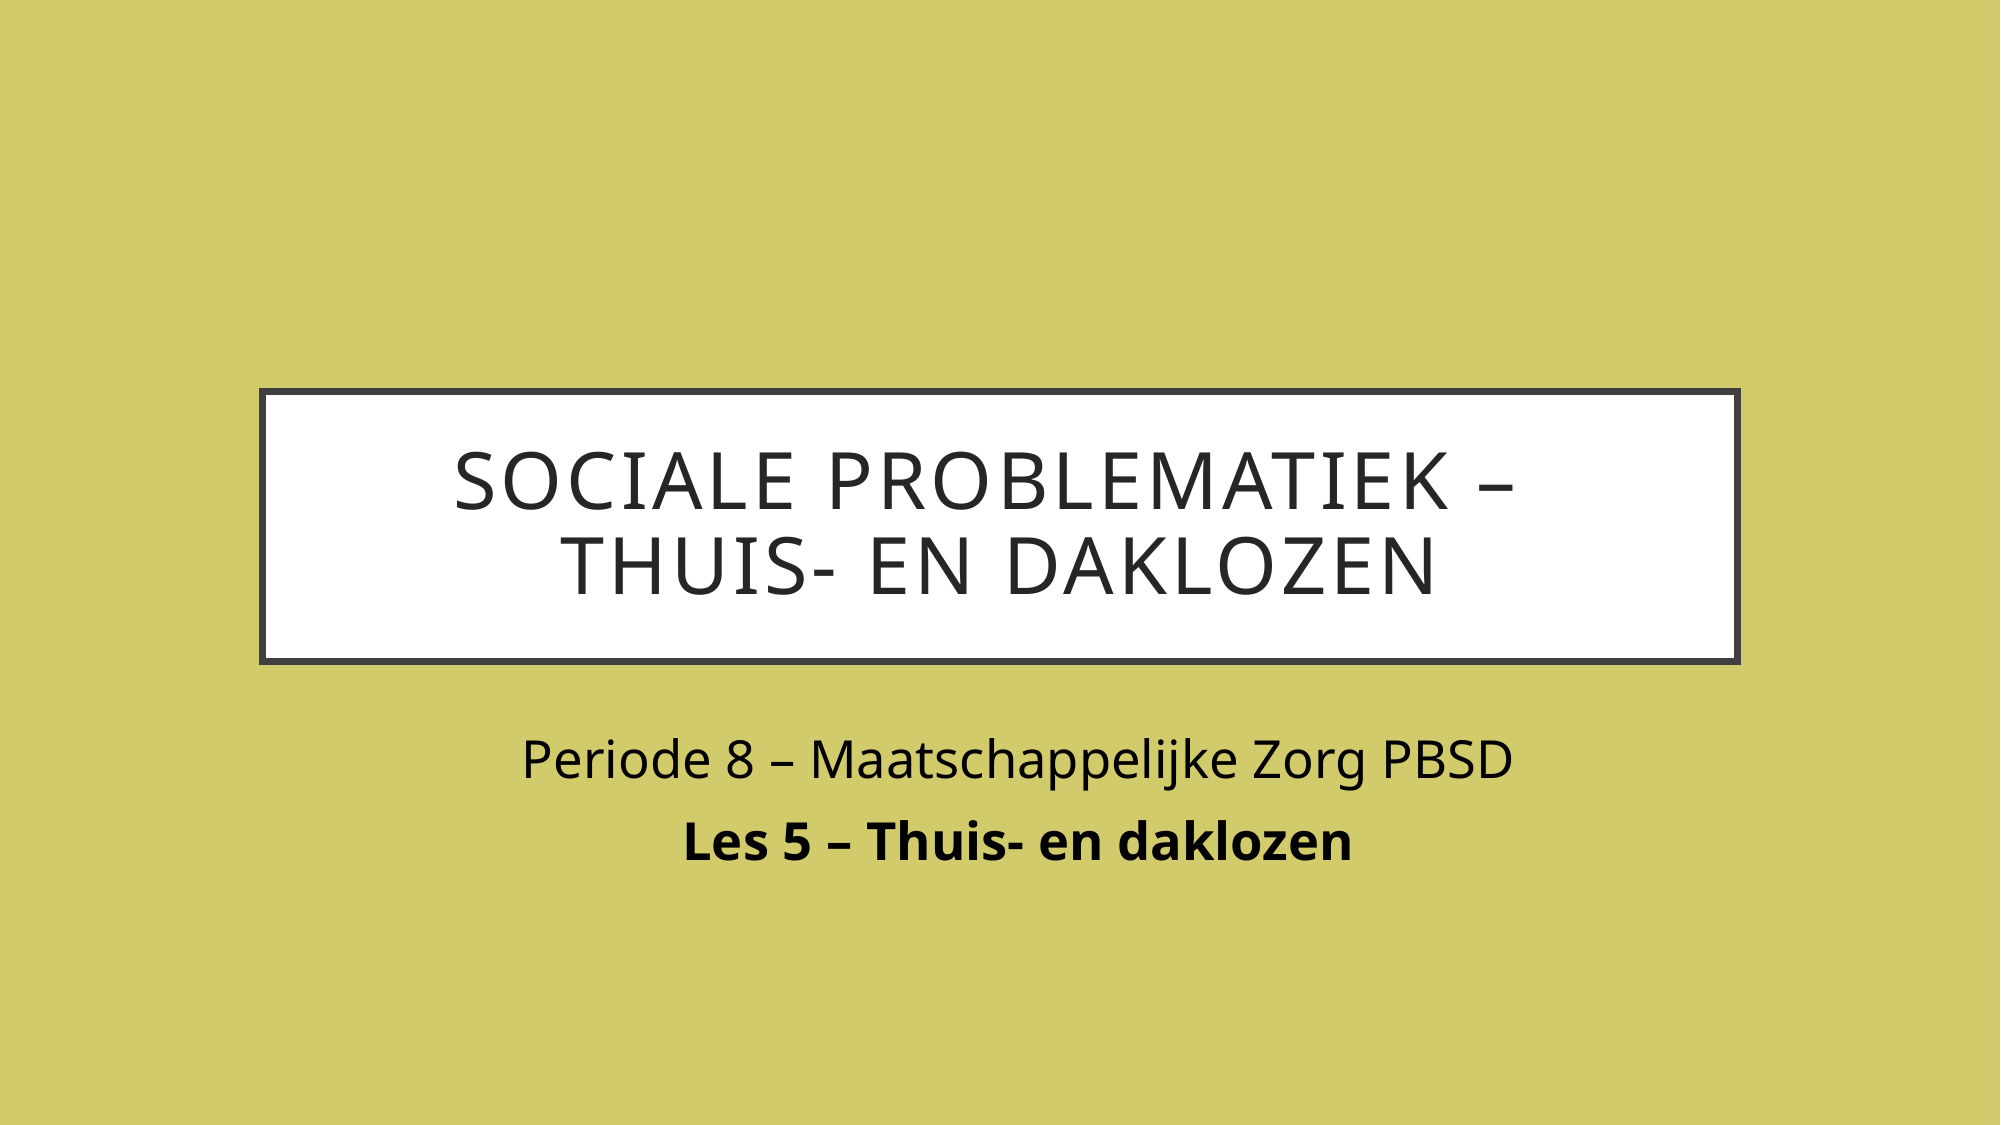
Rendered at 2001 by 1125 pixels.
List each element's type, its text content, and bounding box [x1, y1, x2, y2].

subtitle Periode 8 – Maatschappelijke Zorg PBSD Les 5 – Thuis- en daklozen [460, 718, 1577, 922]
title Sociale problematiek – thuis- en daklozen [259, 388, 1741, 665]
